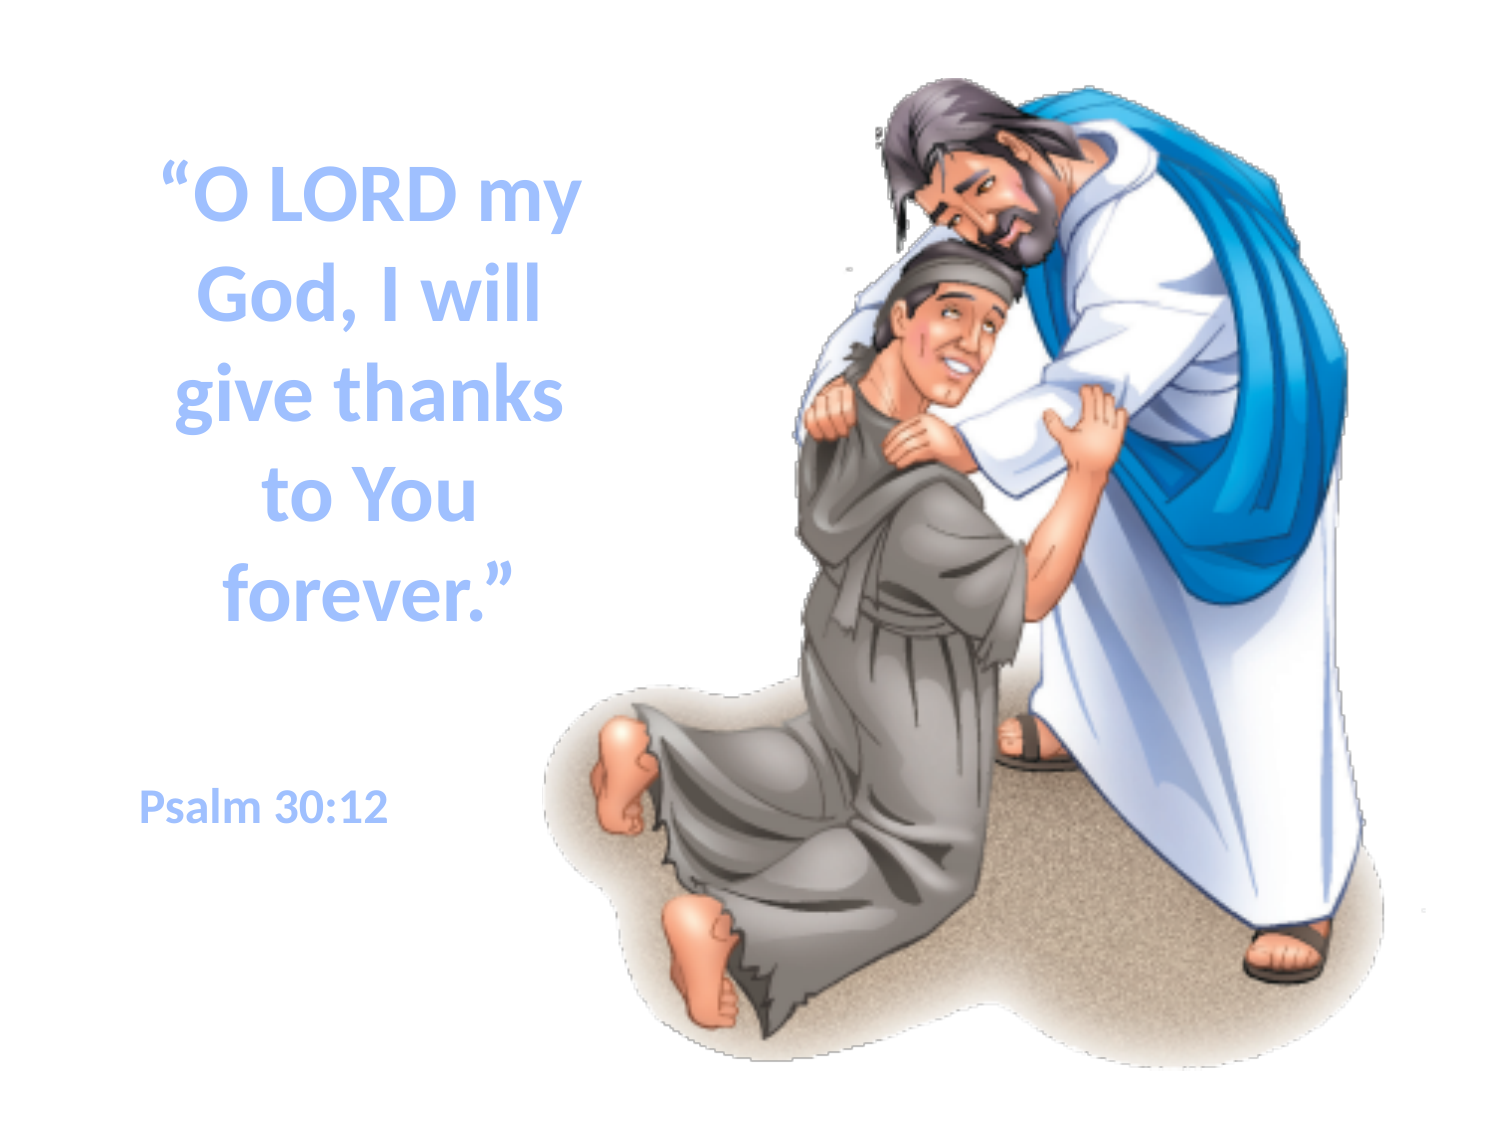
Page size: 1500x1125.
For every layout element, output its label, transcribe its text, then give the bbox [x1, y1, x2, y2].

picture [541, 77, 1426, 1071]
text_box “O LORD my God, I will give thanks to You forever.” Psalm 30:12 [123, 130, 536, 841]
